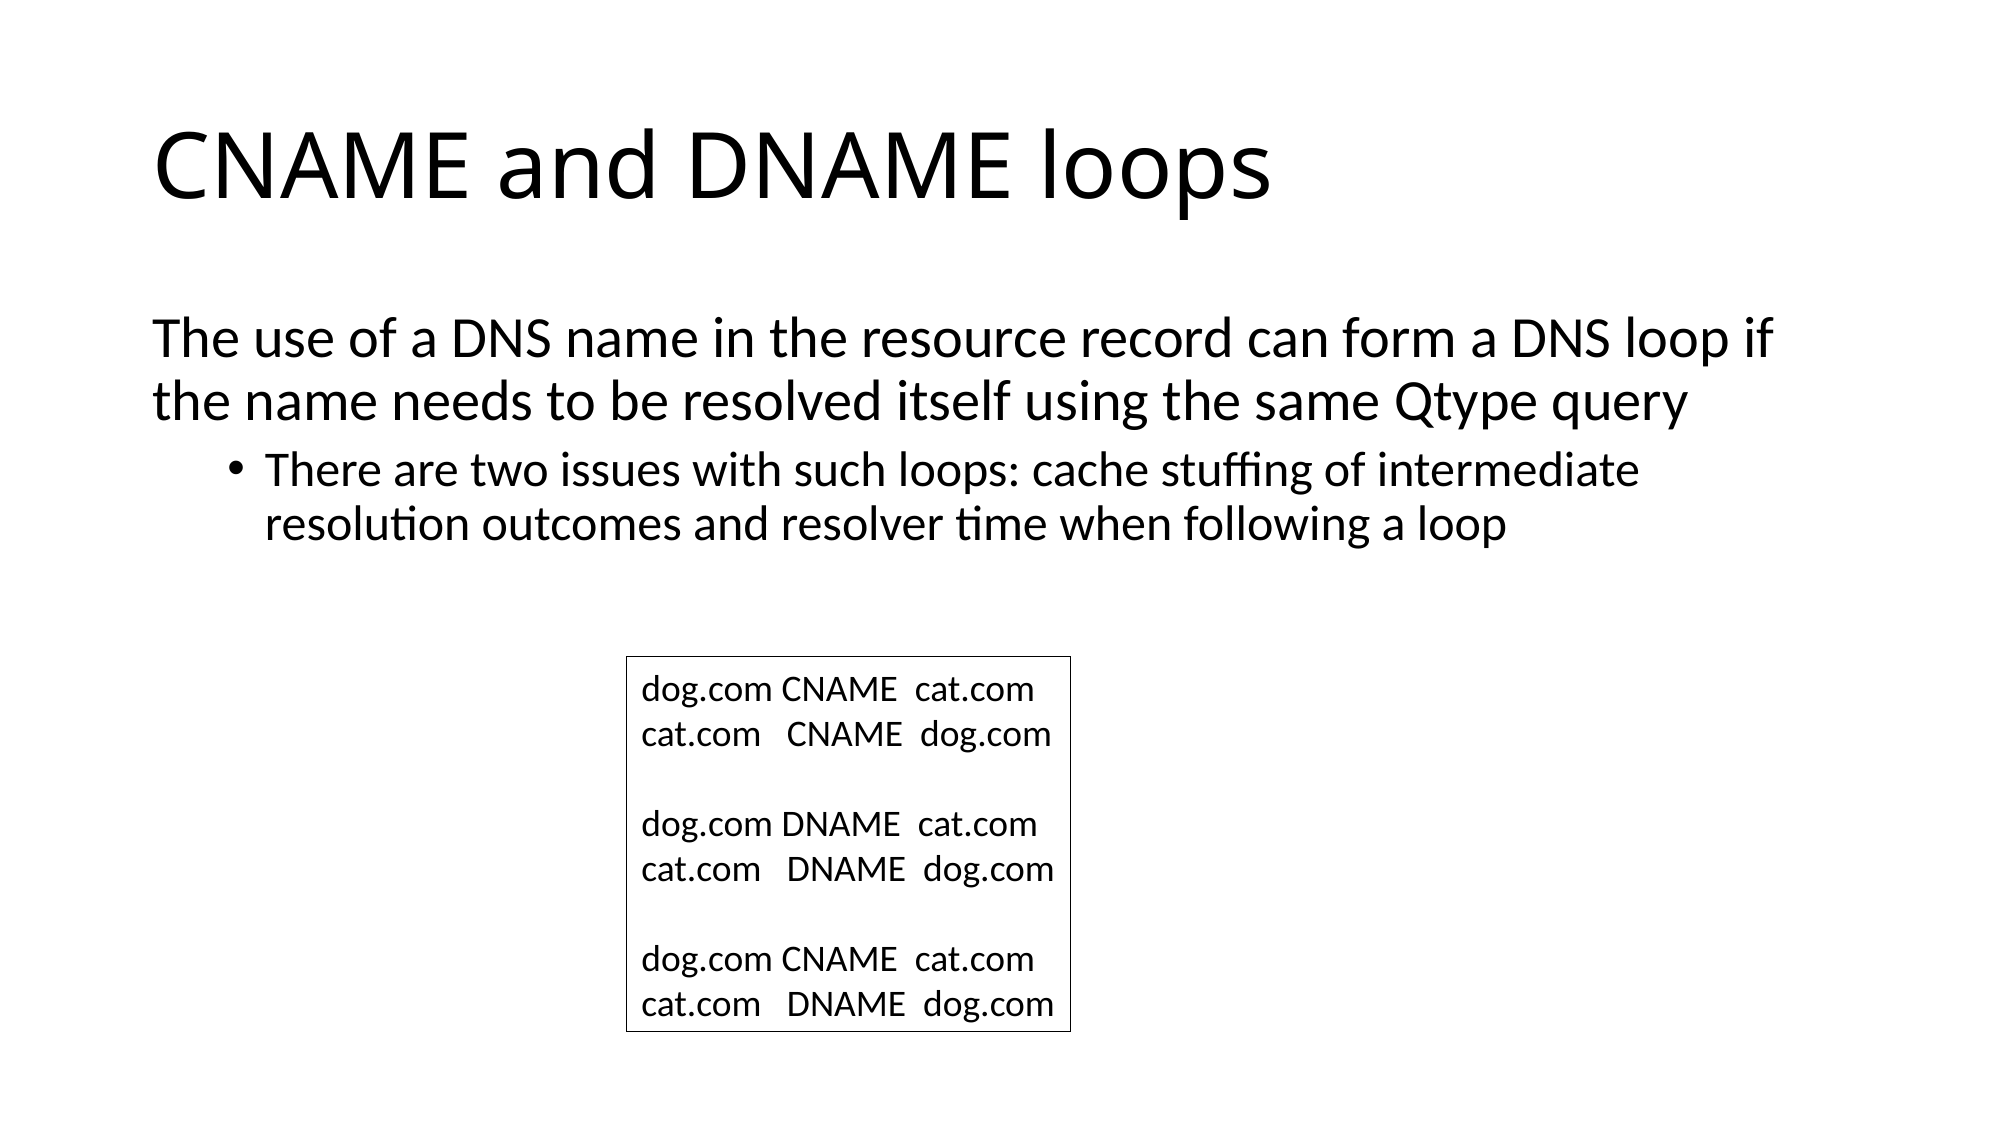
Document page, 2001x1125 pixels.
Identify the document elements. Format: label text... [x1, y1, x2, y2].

title CNAME and DNAME loops [137, 59, 1863, 278]
text_box dog.com CNAME cat.com cat.com CNAME dog.com dog.com DNAME cat.com cat.com DNAME dog.com dog.com CNAME cat.com cat.com DNAME dog.com [626, 656, 1071, 1032]
list The use of a DNS name in the resource record can form a DNS loop if the name needs to be resolved itself using the same Qtype query There are two issues with such loops: cache stuffing of intermediate resolution outcomes and resolver time when following a loop [137, 299, 1863, 1014]
